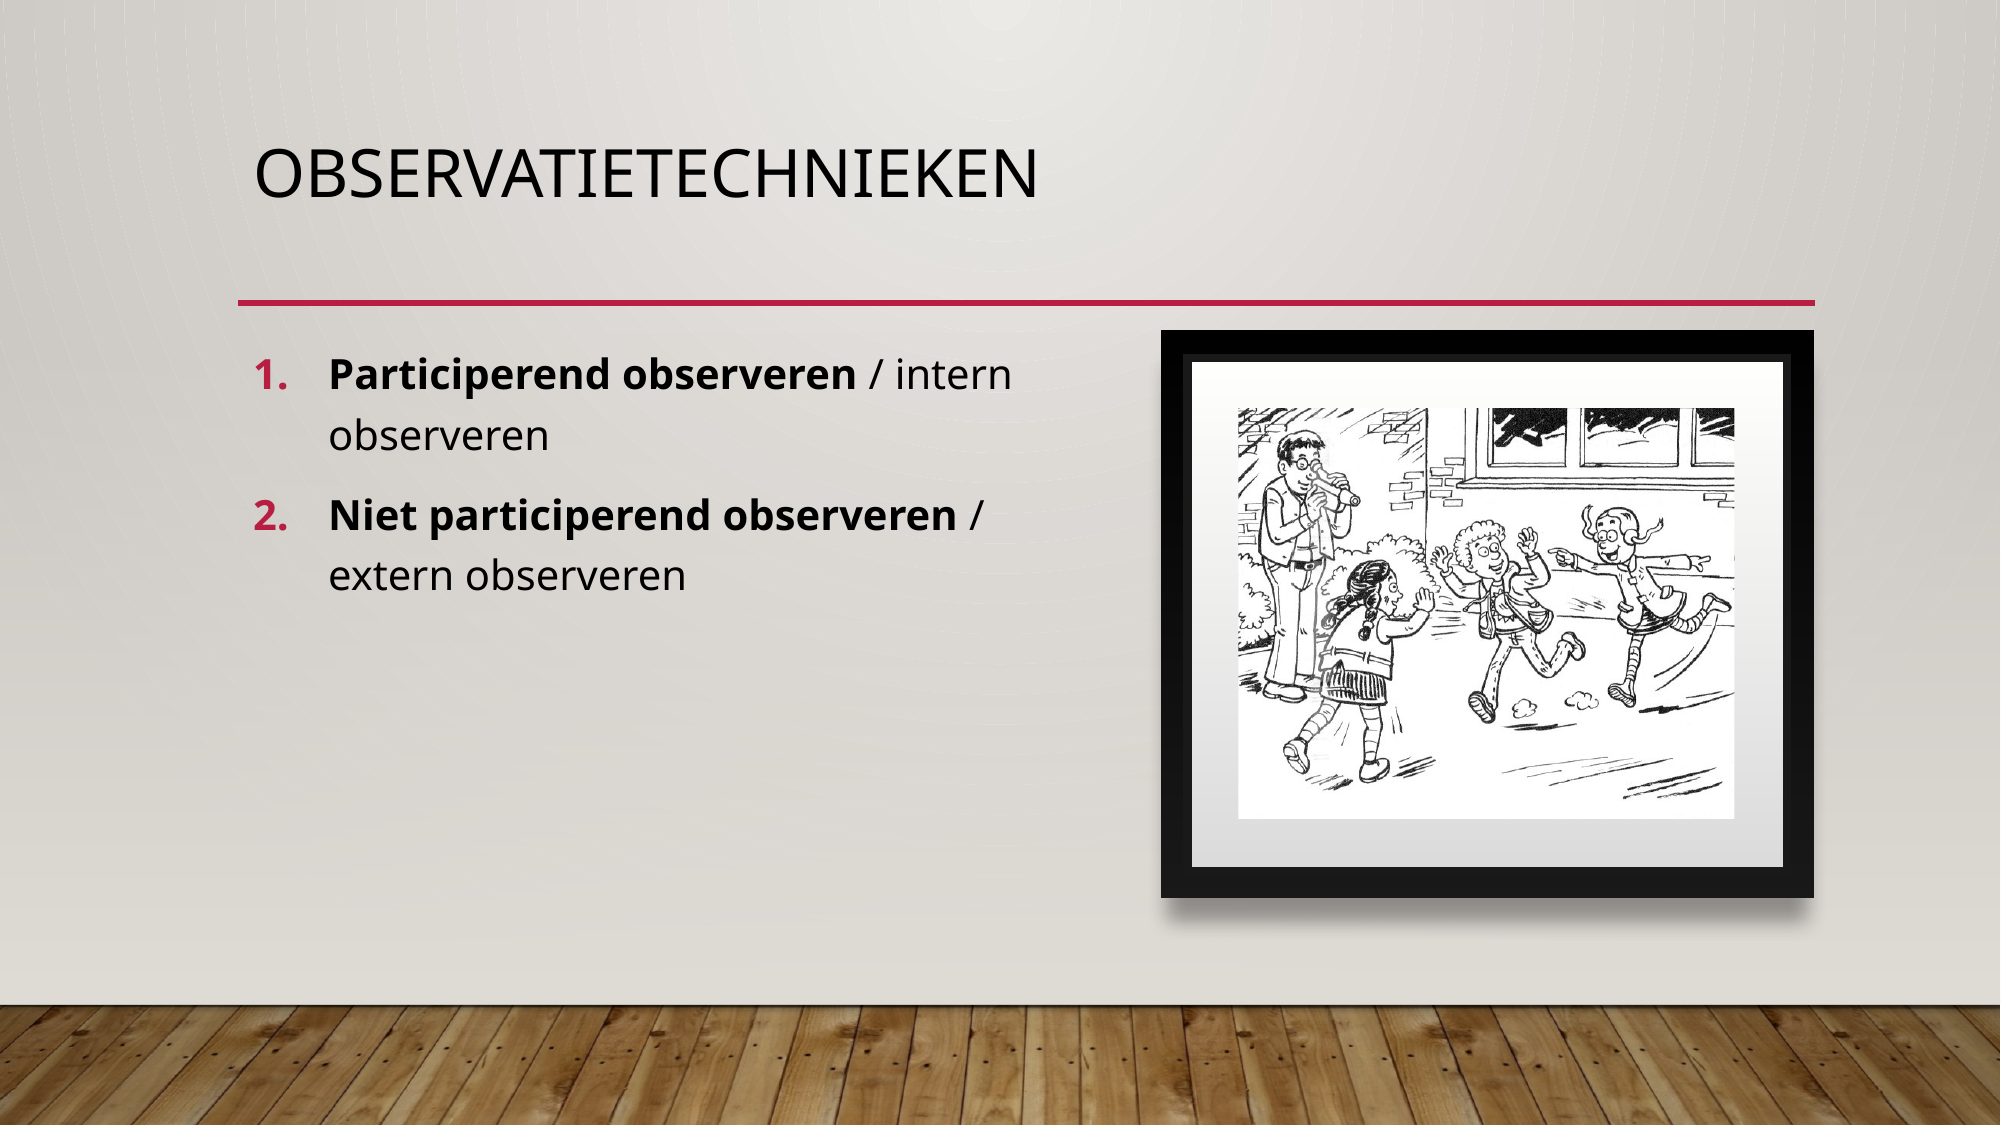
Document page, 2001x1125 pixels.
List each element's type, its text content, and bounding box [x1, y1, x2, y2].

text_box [1160, 329, 1815, 898]
list Participerend observeren / intern observeren Niet participerend observeren / extern observeren [238, 330, 1082, 897]
picture [0, 1005, 2000, 1125]
picture [1238, 408, 1735, 820]
title Observatietechnieken [238, 131, 1814, 305]
